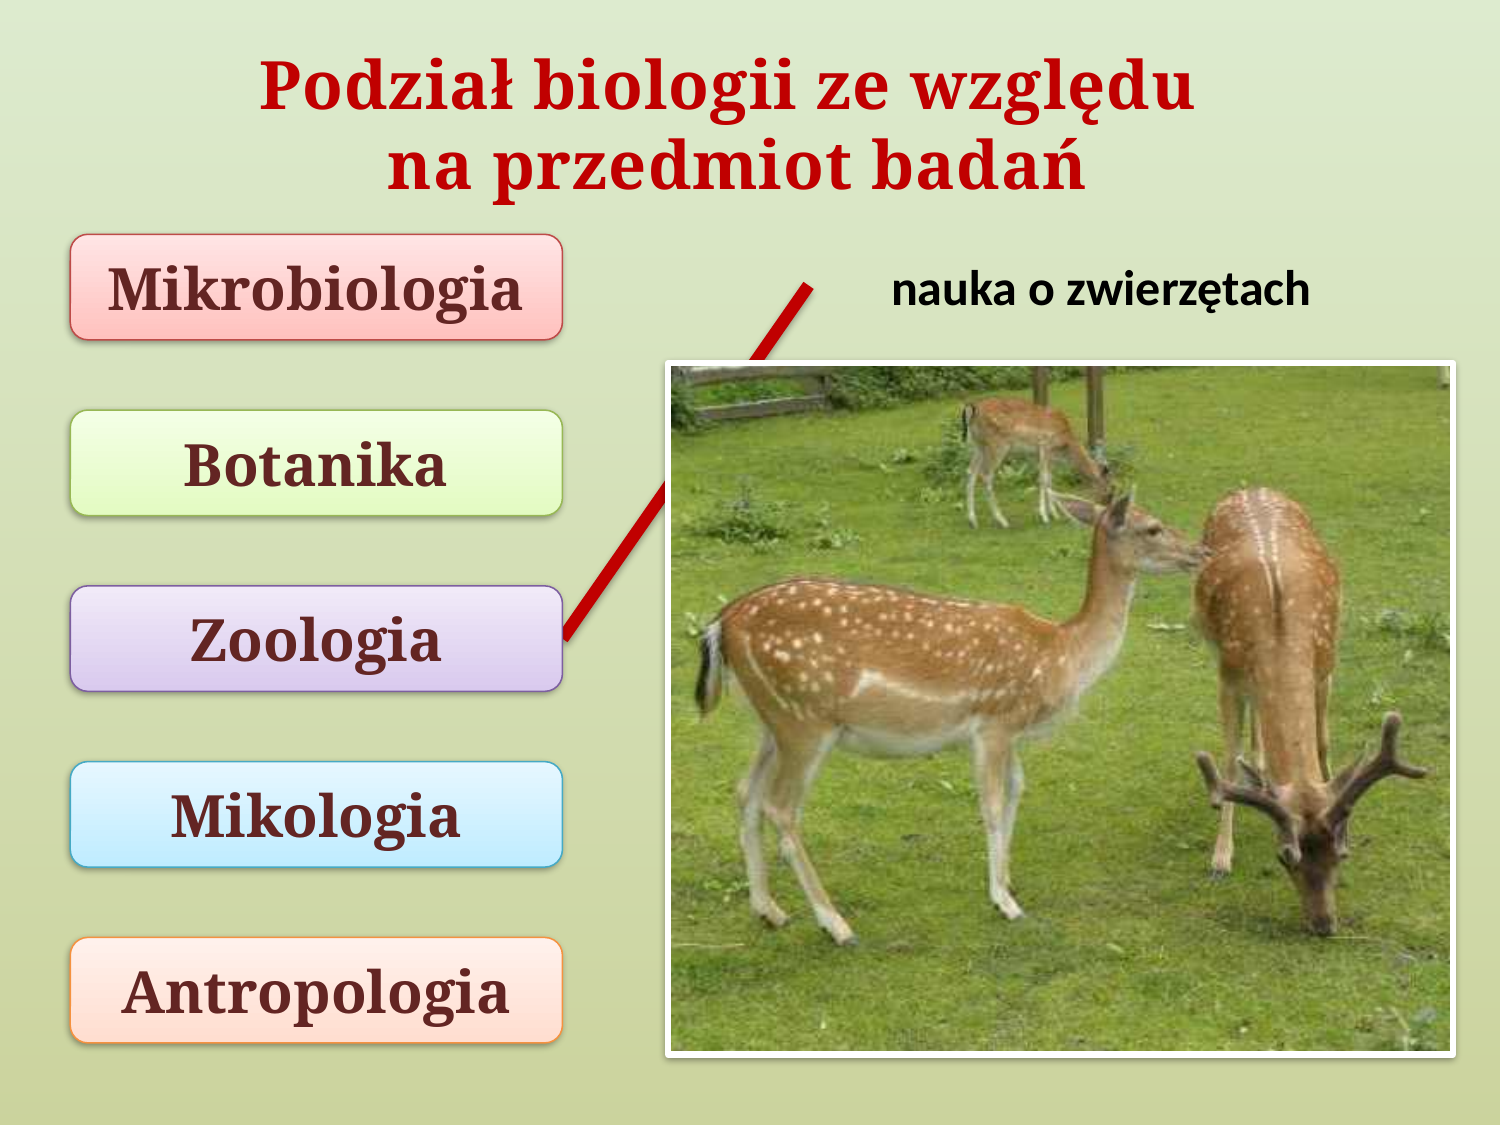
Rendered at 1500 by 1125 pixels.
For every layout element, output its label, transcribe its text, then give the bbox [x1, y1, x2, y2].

text_box Antropologia [69, 936, 564, 1044]
text_box Zoologia [69, 585, 564, 693]
text_box [665, 360, 1456, 1058]
text_box nauka o zwierzętach [808, 248, 1395, 323]
text_box Podział biologii ze względu na przedmiot badań [244, 35, 1232, 210]
footer Autor: Elżbieta Jarębska [512, 1042, 988, 1103]
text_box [562, 285, 809, 639]
text_box Mikologia [69, 760, 564, 868]
text_box Mikrobiologia [69, 233, 564, 341]
text_box Botanika [69, 409, 557, 517]
